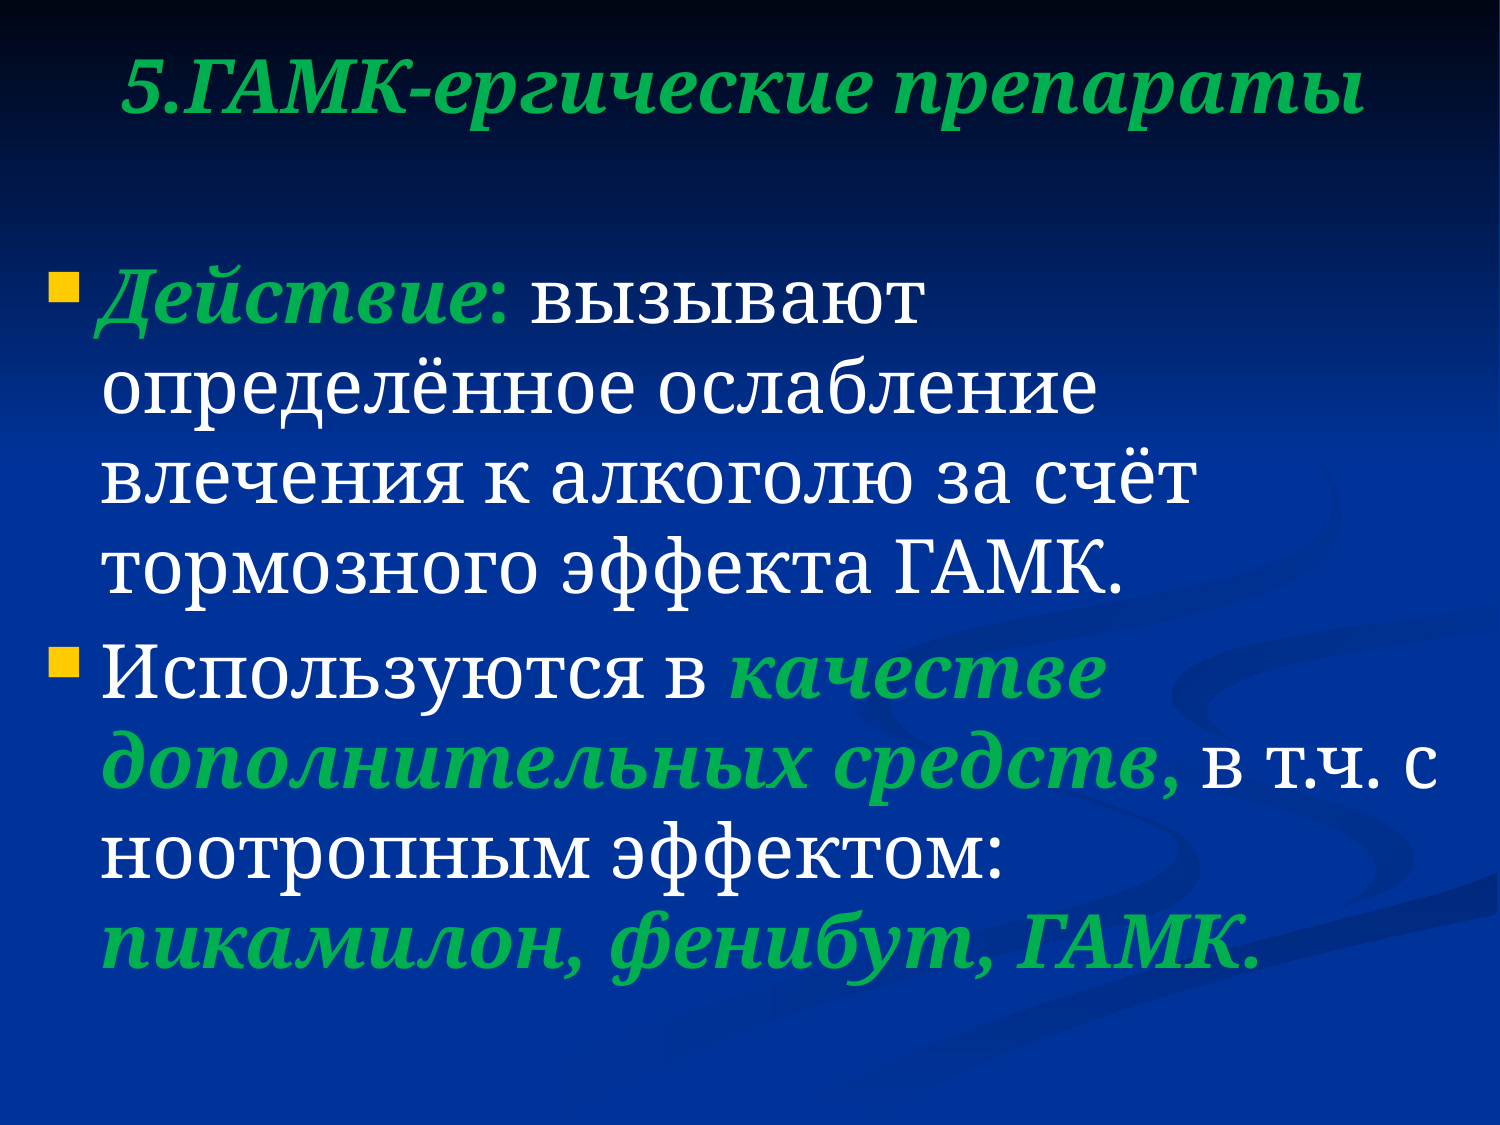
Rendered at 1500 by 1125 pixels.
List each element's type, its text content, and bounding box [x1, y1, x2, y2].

list 5.ГАМК-ергические препараты Действие: вызывают определённое ослабление влечения к алкоголю за счёт тормозного эффекта ГАМК. Используются в качестве дополнительных средств, в т.ч. с ноотропным эффектом: пикамилон, фенибут, ГАМК. [29, 30, 1459, 1095]
